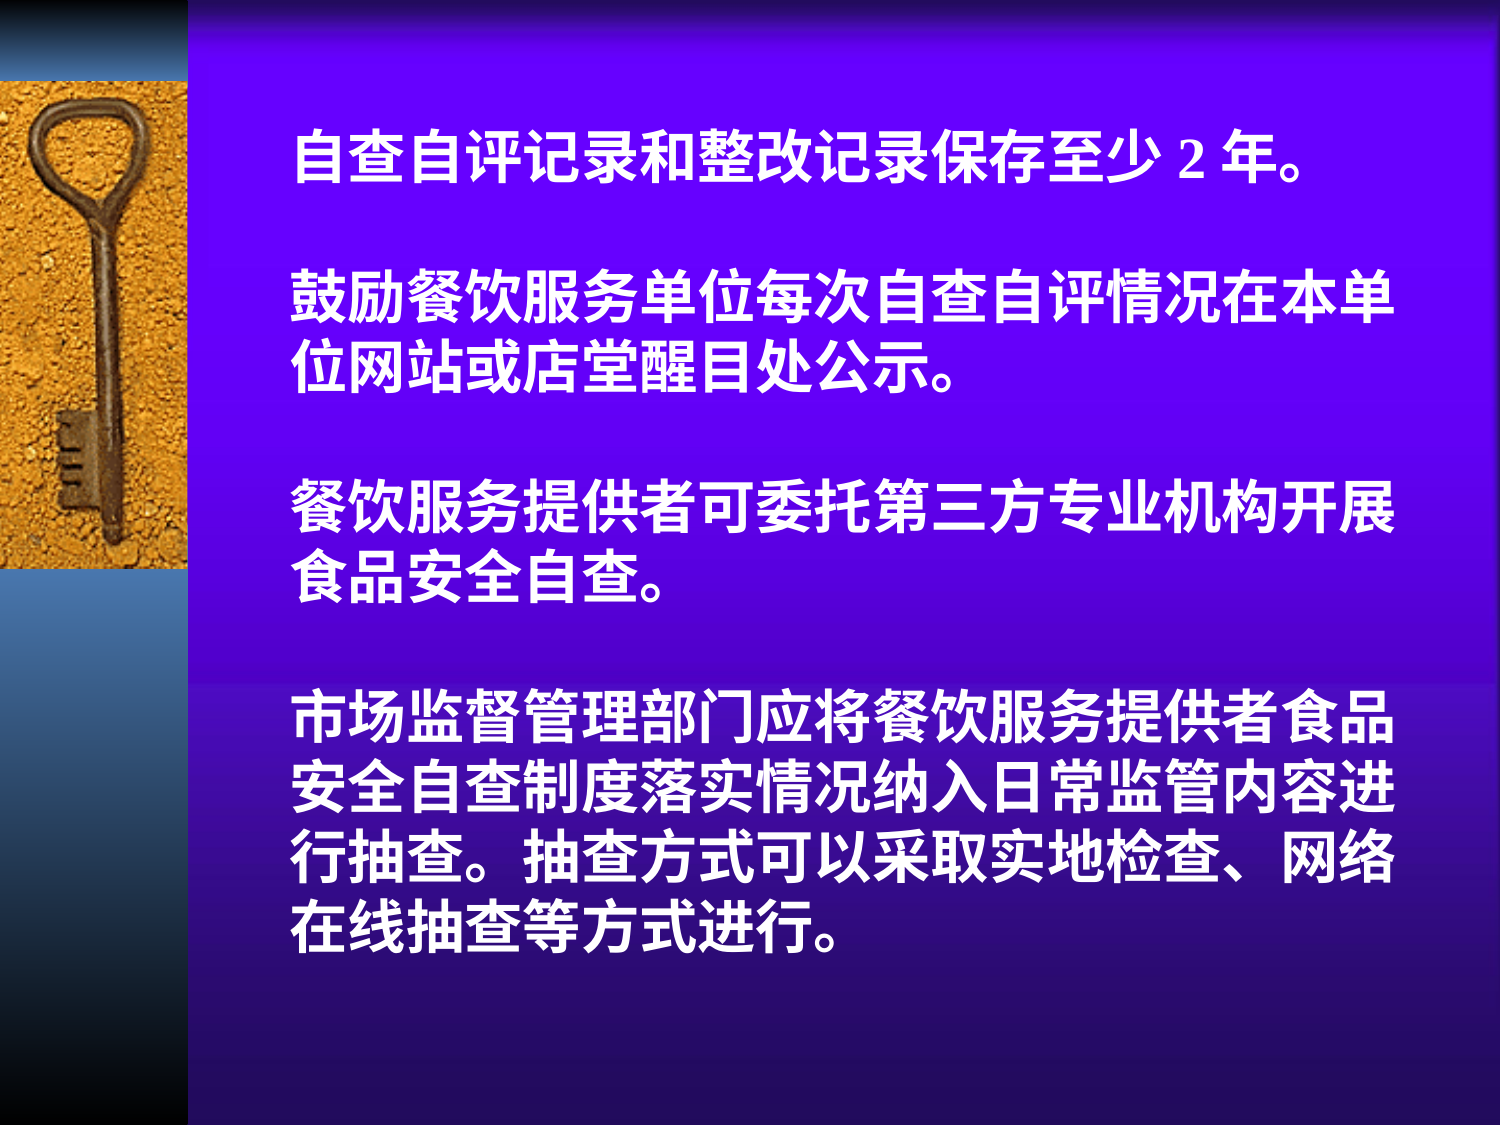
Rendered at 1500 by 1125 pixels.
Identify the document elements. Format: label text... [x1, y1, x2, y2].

picture [0, 0, 1500, 1125]
text_box 自查自评记录和整改记录保存至少2年。 鼓励餐饮服务单位每次自查自评情况在本单位网站或店堂醒目处公示。 餐饮服务提供者可委托第三方专业机构开展食品安全自查。 市场监督管理部门应将餐饮服务提供者食品安全自查制度落实情况纳入日常监管内容进行抽查。抽查方式可以采取实地检查、网络在线抽查等方式进行。 [275, 42, 1459, 1038]
